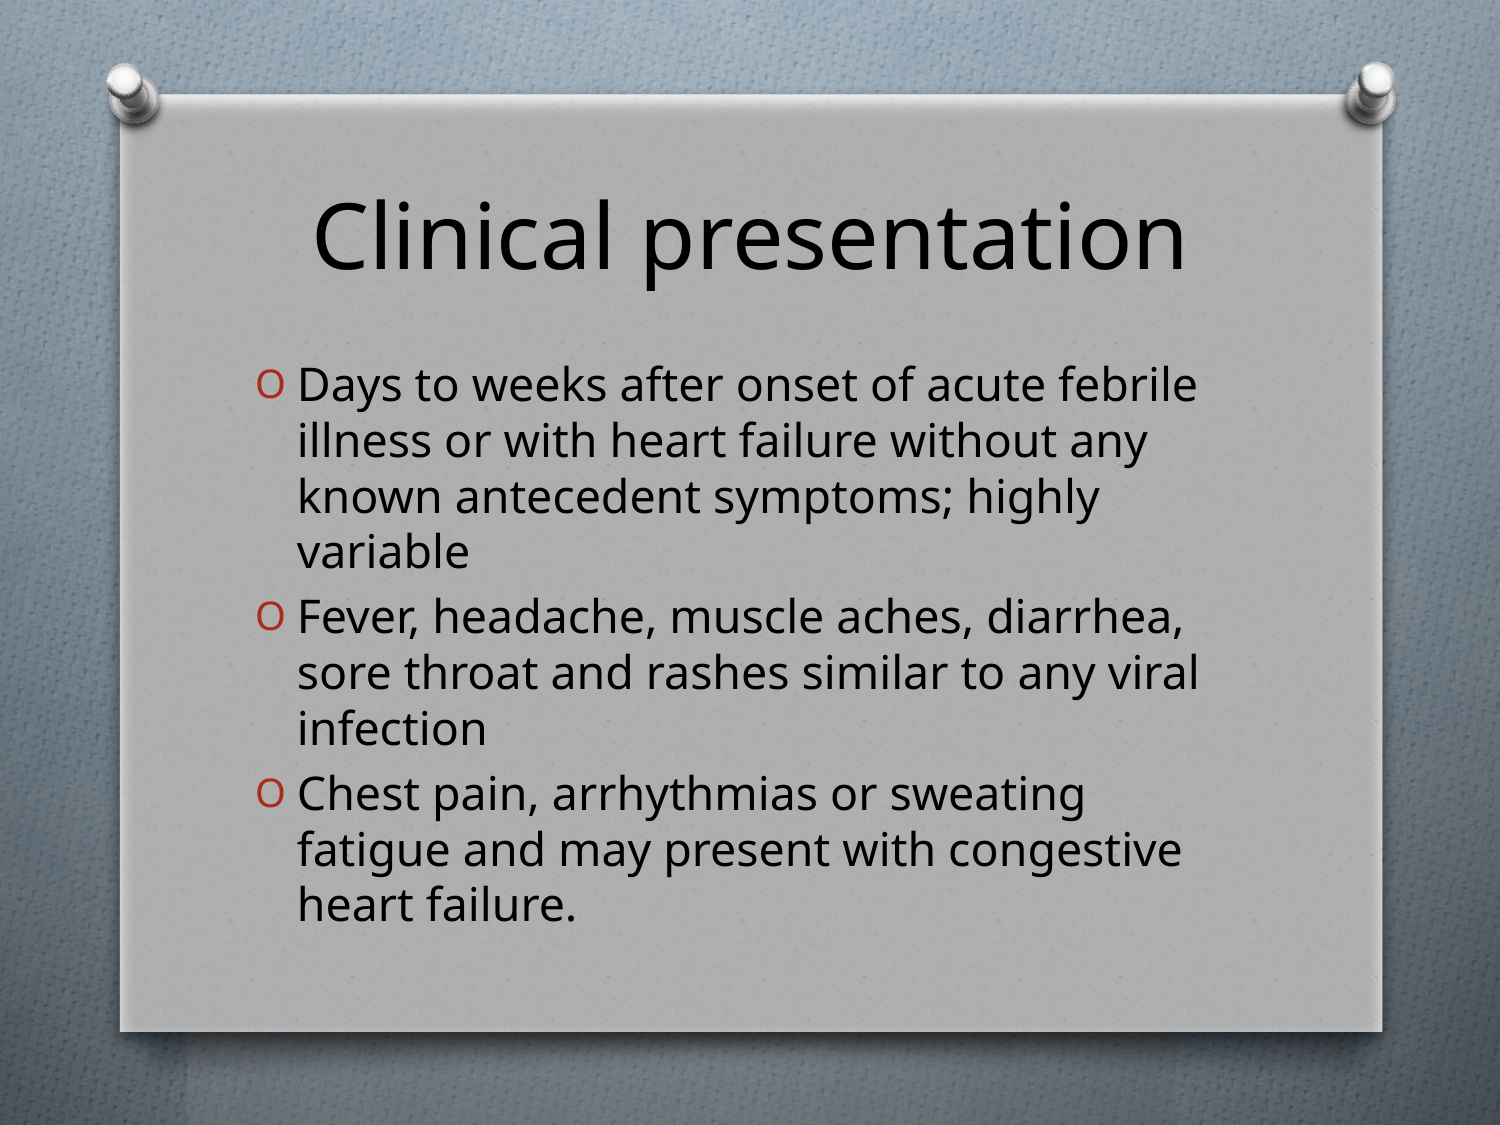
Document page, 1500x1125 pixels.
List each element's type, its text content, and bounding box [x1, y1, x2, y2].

list Days to weeks after onset of acute febrile illness or with heart failure without any known antecedent symptoms; highly variable Fever, headache, muscle aches, diarrhea, sore throat and rashes similar to any viral infection Chest pain, arrhythmias or sweating fatigue and may present with congestive heart failure. [240, 347, 1257, 939]
picture [1317, 35, 1439, 156]
picture [75, 29, 198, 153]
title Clinical presentation [179, 134, 1323, 332]
